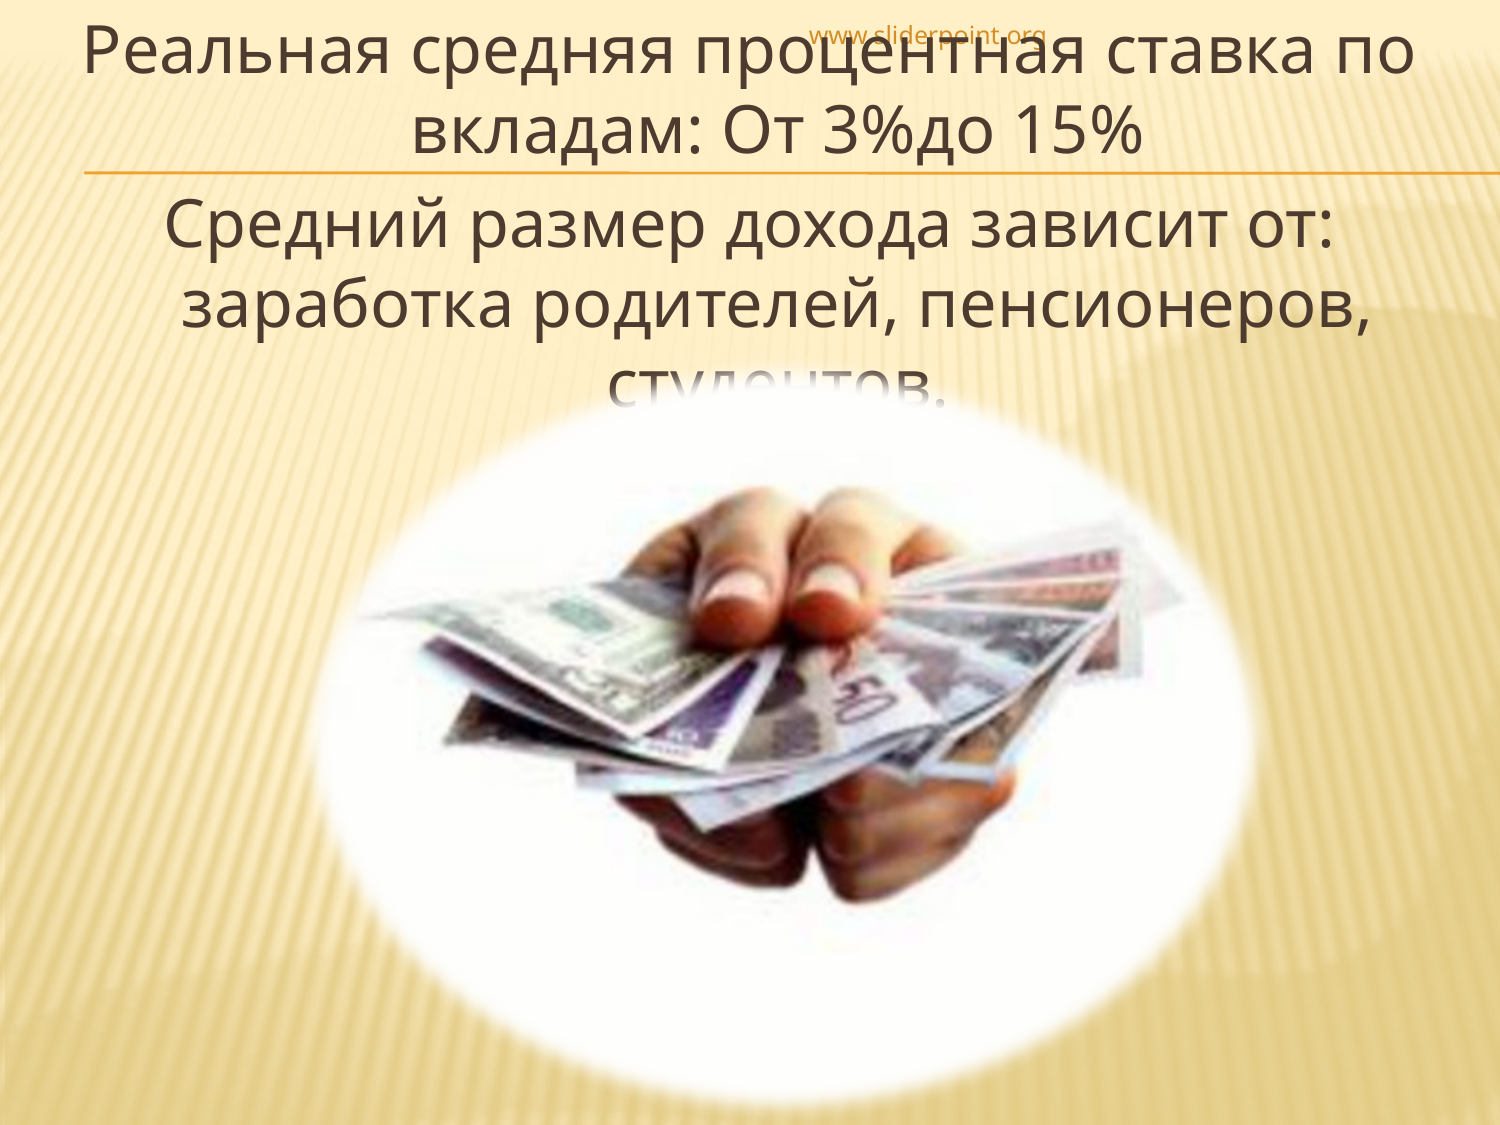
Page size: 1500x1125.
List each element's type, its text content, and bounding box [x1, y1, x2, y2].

list Реальная средняя процентная ставка по вкладам: От 3%до 15% Средний размер дохода зависит от: заработка родителей, пенсионеров, студентов. [0, 0, 1500, 364]
picture [292, 353, 1277, 1125]
footer www.sliderpoint.org [587, 12, 1063, 60]
